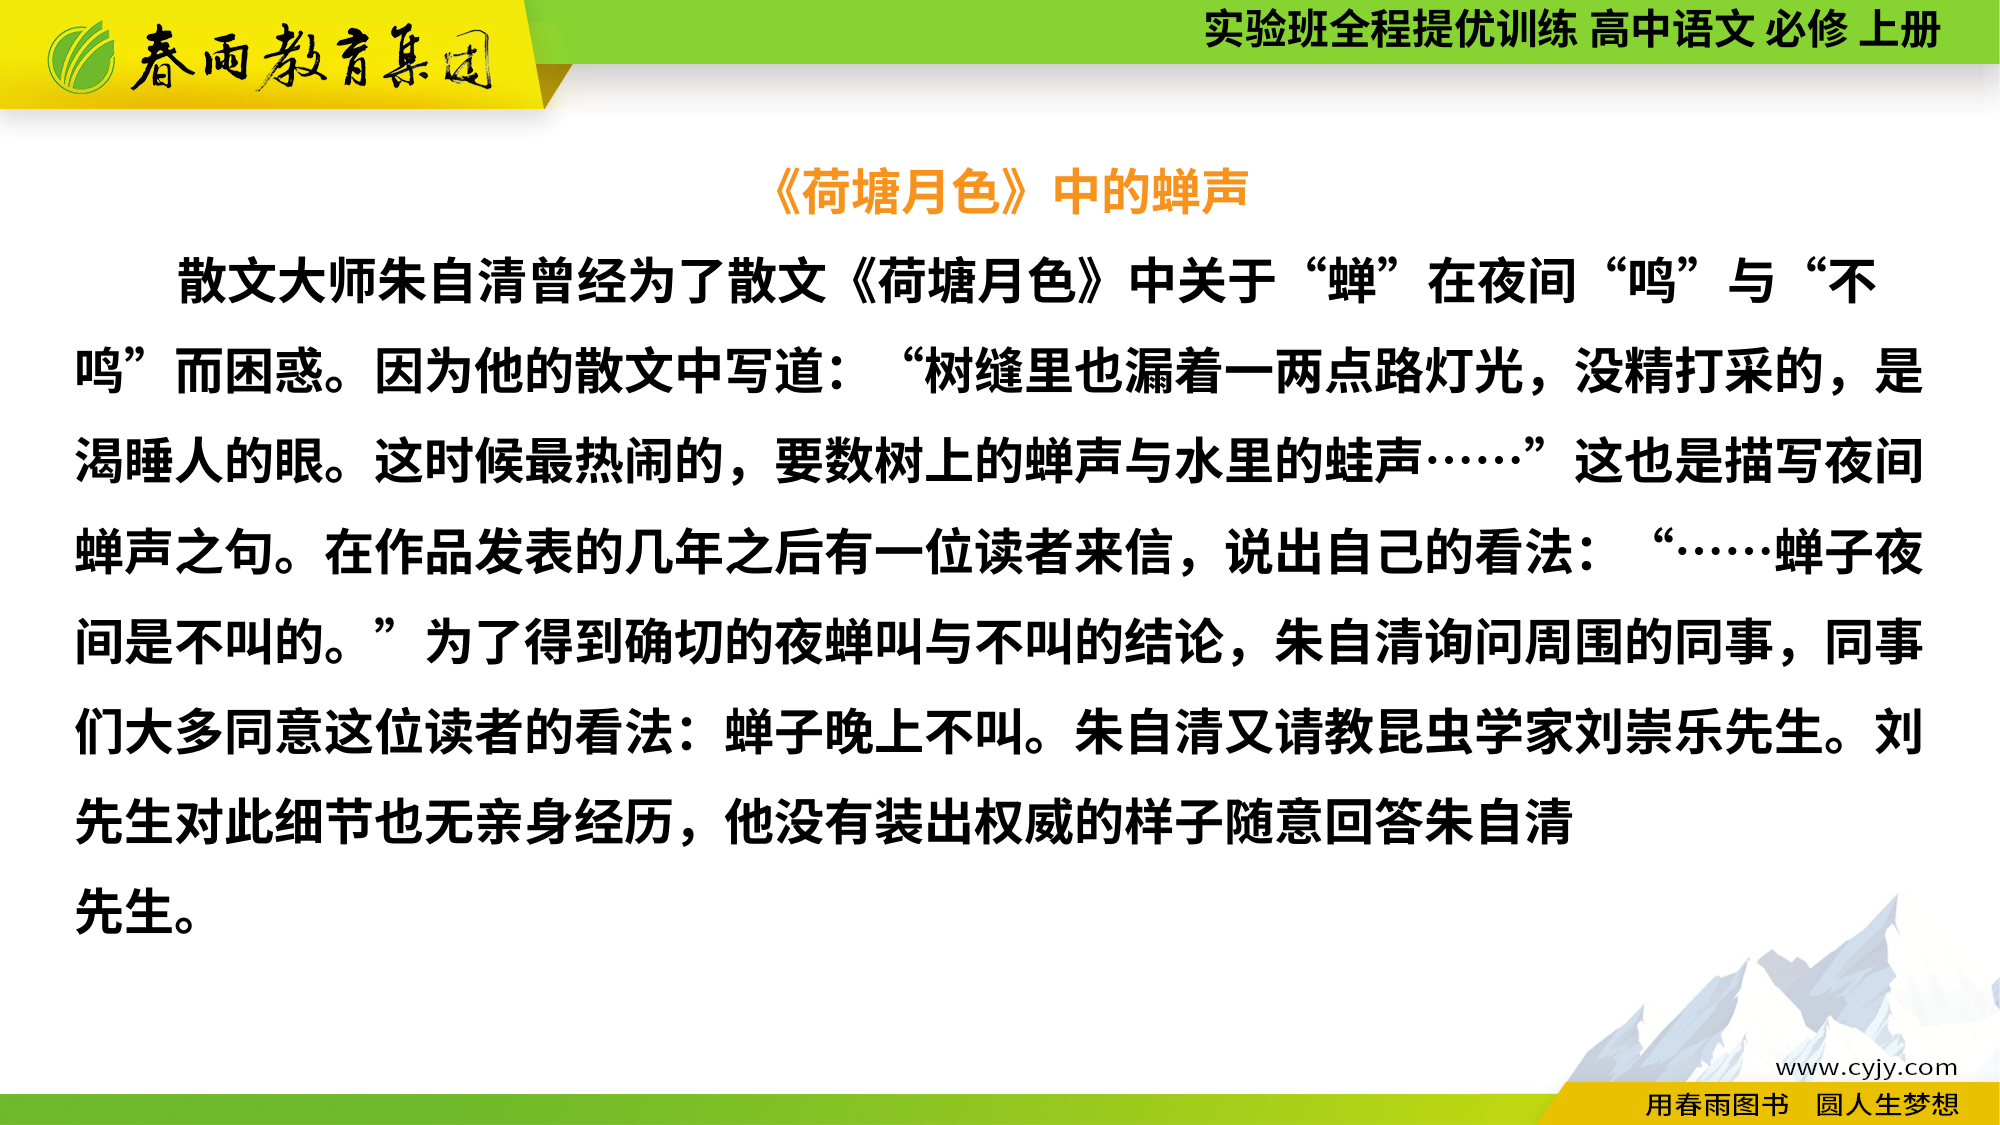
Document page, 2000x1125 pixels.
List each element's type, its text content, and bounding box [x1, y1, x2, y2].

list 《荷塘月色》中的蝉声 散文大师朱自清曾经为了散文《荷塘月色》中关于“蝉”在夜间“鸣”与“不鸣”而困惑。因为他的散文中写道：“树缝里也漏着一两点路灯光，没精打采的，是渴睡人的眼。这时候最热闹的，要数树上的蝉声与水里的蛙声……”这也是描写夜间蝉声之句。在作品发表的几年之后有一位读者来信，说出自己的看法：“……蝉子夜间是不叫的。”为了得到确切的夜蝉叫与不叫的结论，朱自清询问周围的同事，同事们大多同意这位读者的看法：蝉子晚上不叫。朱自清又请教昆虫学家刘崇乐先生。刘先生对此细节也无亲身经历，他没有装出权威的样子随意回答朱自清 先生。 [59, 122, 1944, 956]
picture [0, 0, 2000, 1125]
